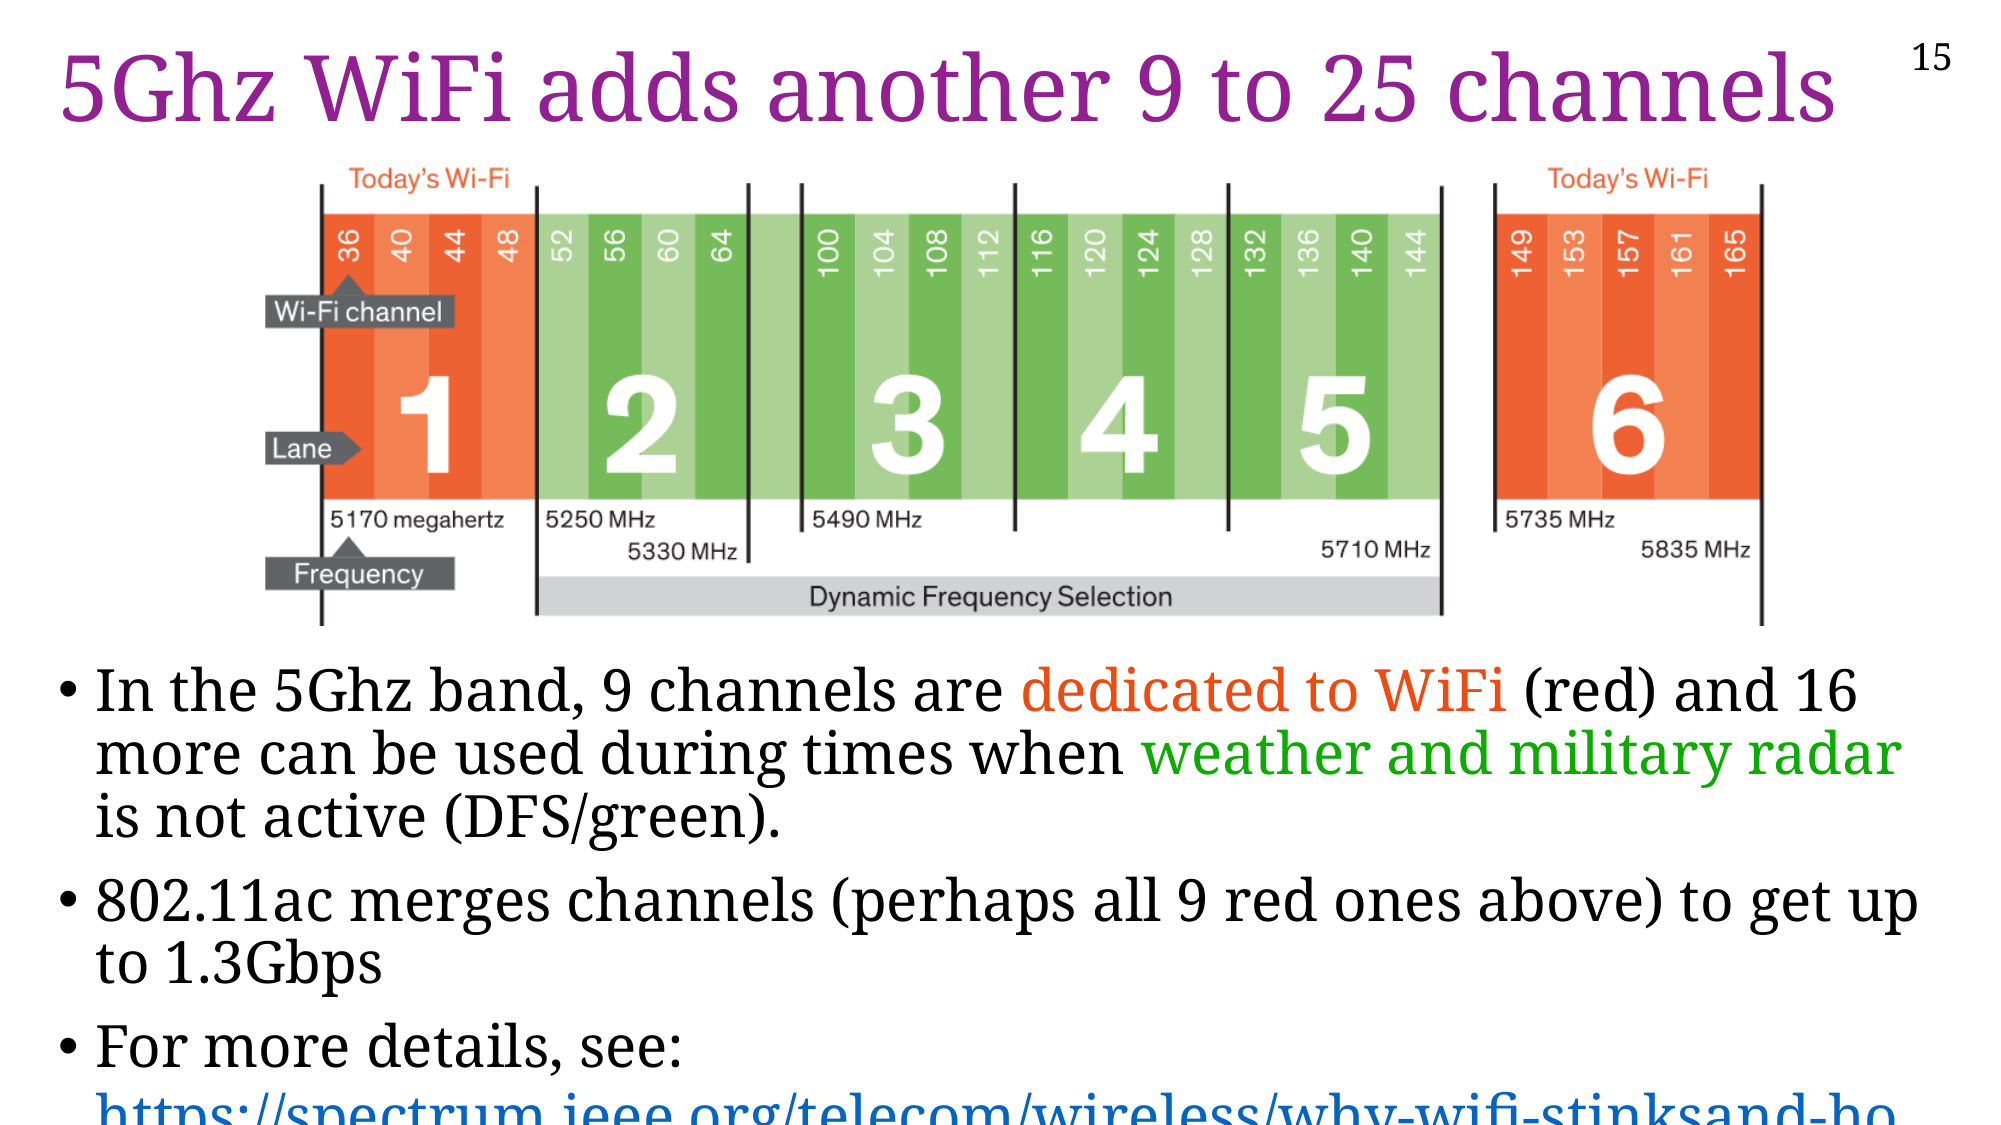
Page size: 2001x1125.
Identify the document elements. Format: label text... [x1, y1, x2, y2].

list In the 5Ghz band, 9 channels are dedicated to WiFi (red) and 16 more can be used during times when weather and military radar is not active (DFS/green). 802.11ac merges channels (perhaps all 9 red ones above) to get up to 1.3Gbps For more details, see: https://spectrum.ieee.org/telecom/wireless/why-wifi-stinksand-how-to-fix-it [43, 653, 1953, 1101]
title 5Ghz WiFi adds another 9 to 25 channels [43, 25, 1953, 158]
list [246, 148, 1779, 626]
